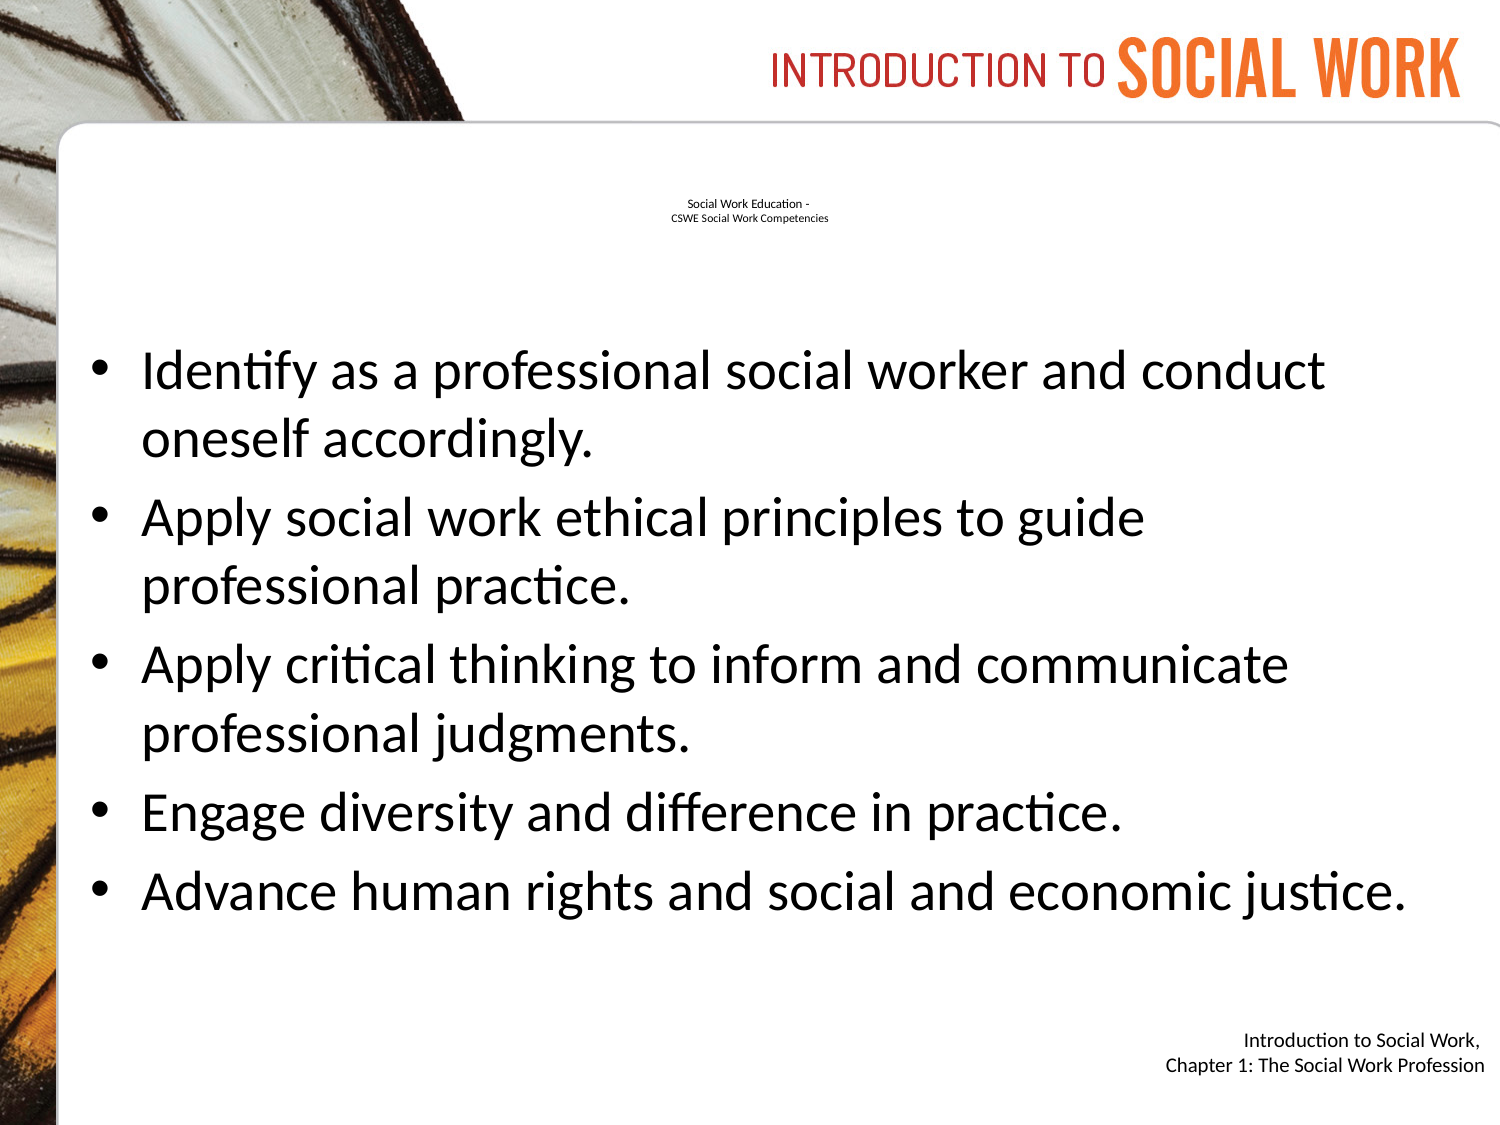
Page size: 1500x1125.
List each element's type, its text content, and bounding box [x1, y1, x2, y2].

text_box Introduction to Social Work, Chapter 1: The Social Work Profession [749, 1018, 1500, 1084]
title Social Work Education - CSWE Social Work Competencies [75, 187, 1425, 233]
picture [0, 0, 1500, 1125]
list Identify as a professional social worker and conduct oneself accordingly. Apply social work ethical principles to guide professional practice. Apply critical thinking to inform and communicate professional judgments. Engage diversity and difference in practice. Advance human rights and social and economic justice. [75, 324, 1425, 1005]
